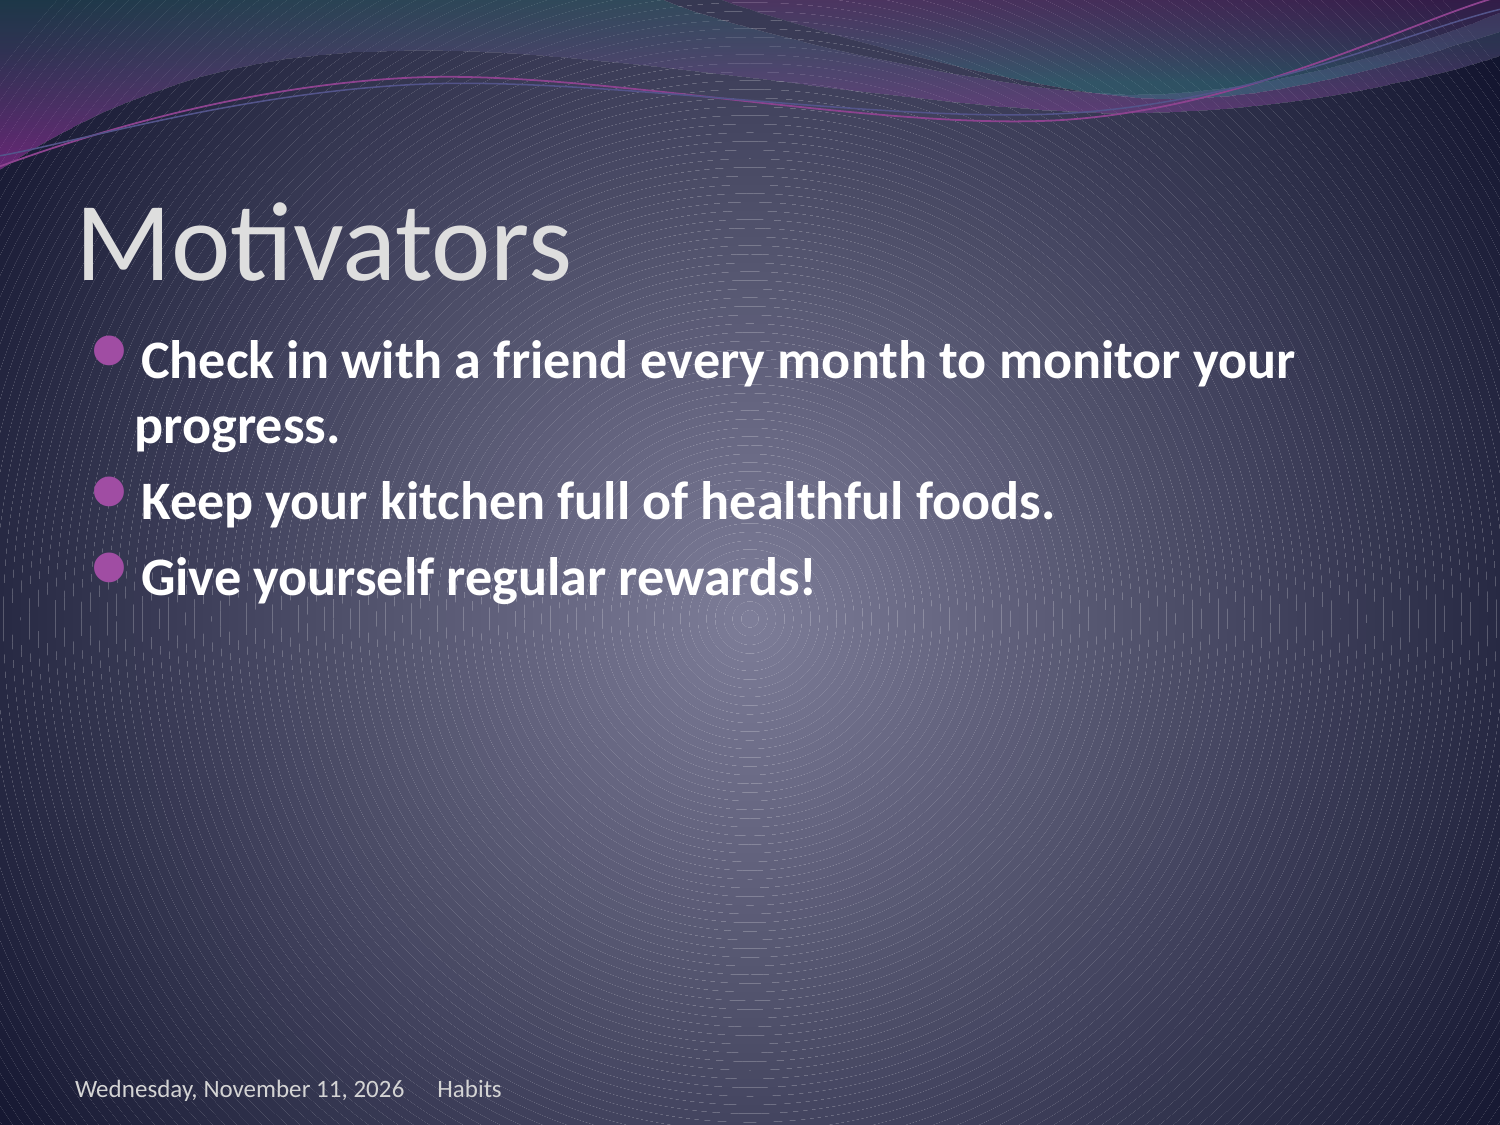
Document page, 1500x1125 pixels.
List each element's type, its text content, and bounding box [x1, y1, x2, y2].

footer Habits [437, 1042, 988, 1103]
list Check in with a friend every month to monitor your progress. Keep your kitchen full of healthful foods. Give yourself regular rewards! [75, 317, 1425, 1038]
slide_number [75, 1042, 425, 1103]
title Motivators [75, 115, 1425, 303]
